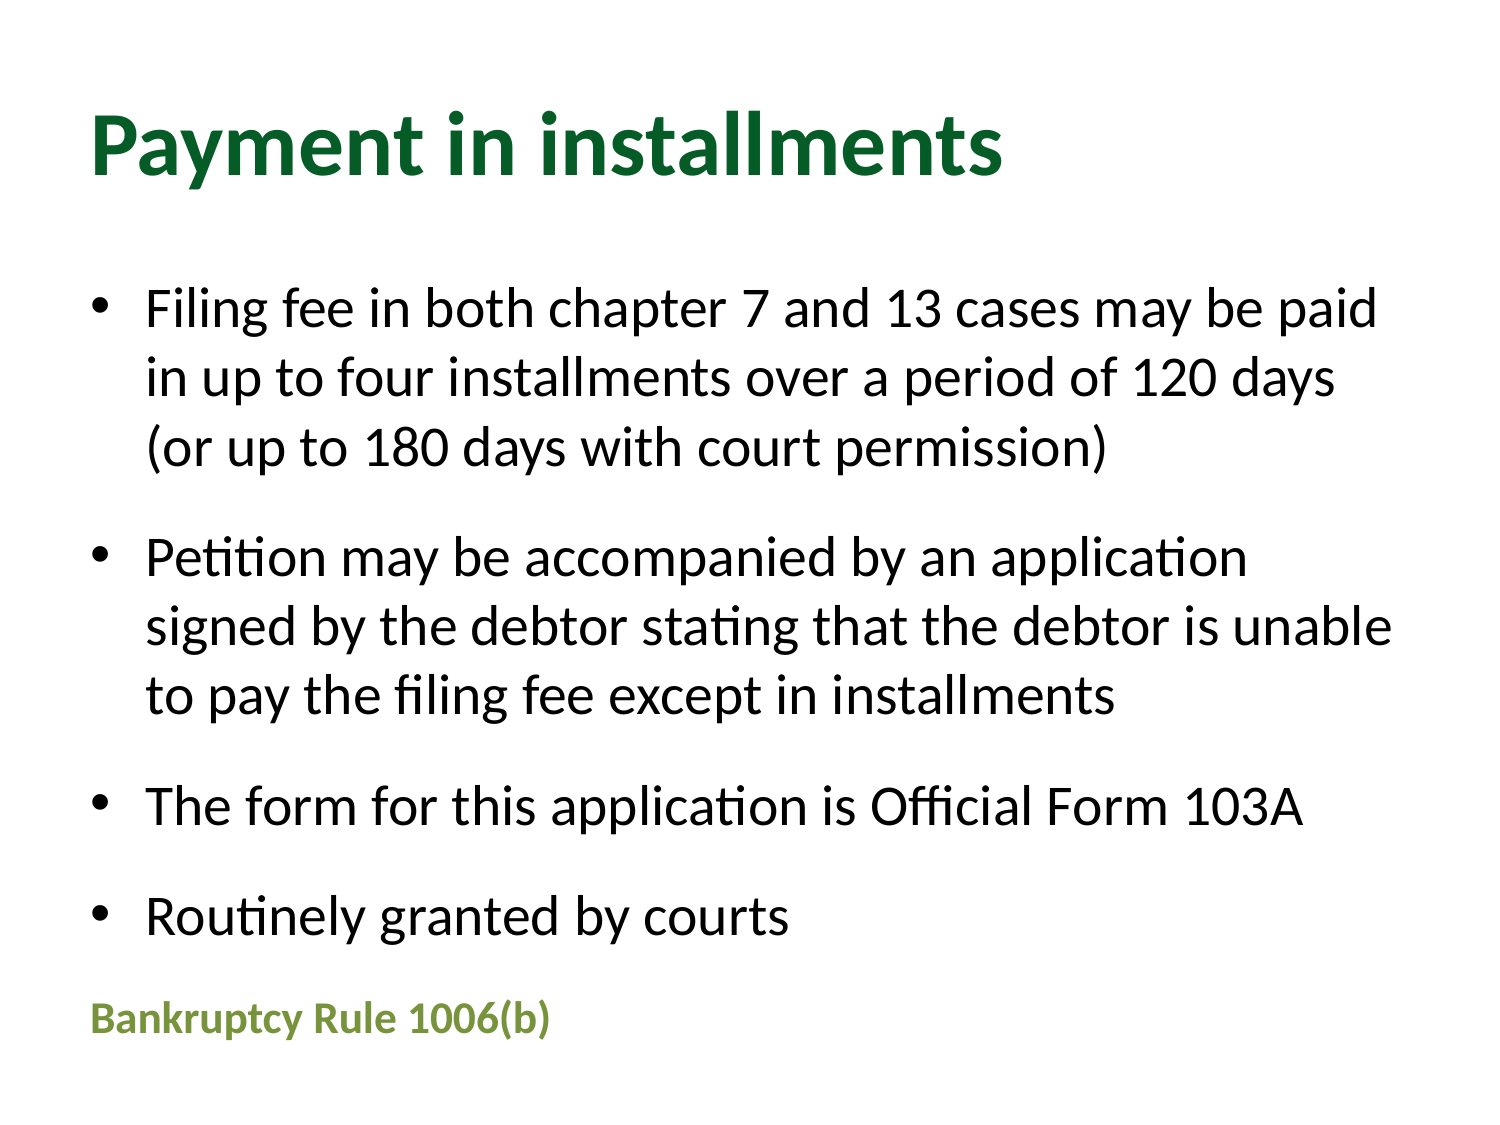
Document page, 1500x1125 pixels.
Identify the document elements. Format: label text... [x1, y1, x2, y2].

list Filing fee in both chapter 7 and 13 cases may be paid in up to four installments over a period of 120 days (or up to 180 days with court permission) Petition may be accompanied by an application signed by the debtor stating that the debtor is unable to pay the filing fee except in installments The form for this application is Official Form 103A Routinely granted by courts Bankruptcy Rule 1006(b) [75, 262, 1425, 1050]
title Payment in installments [75, 45, 1425, 233]
